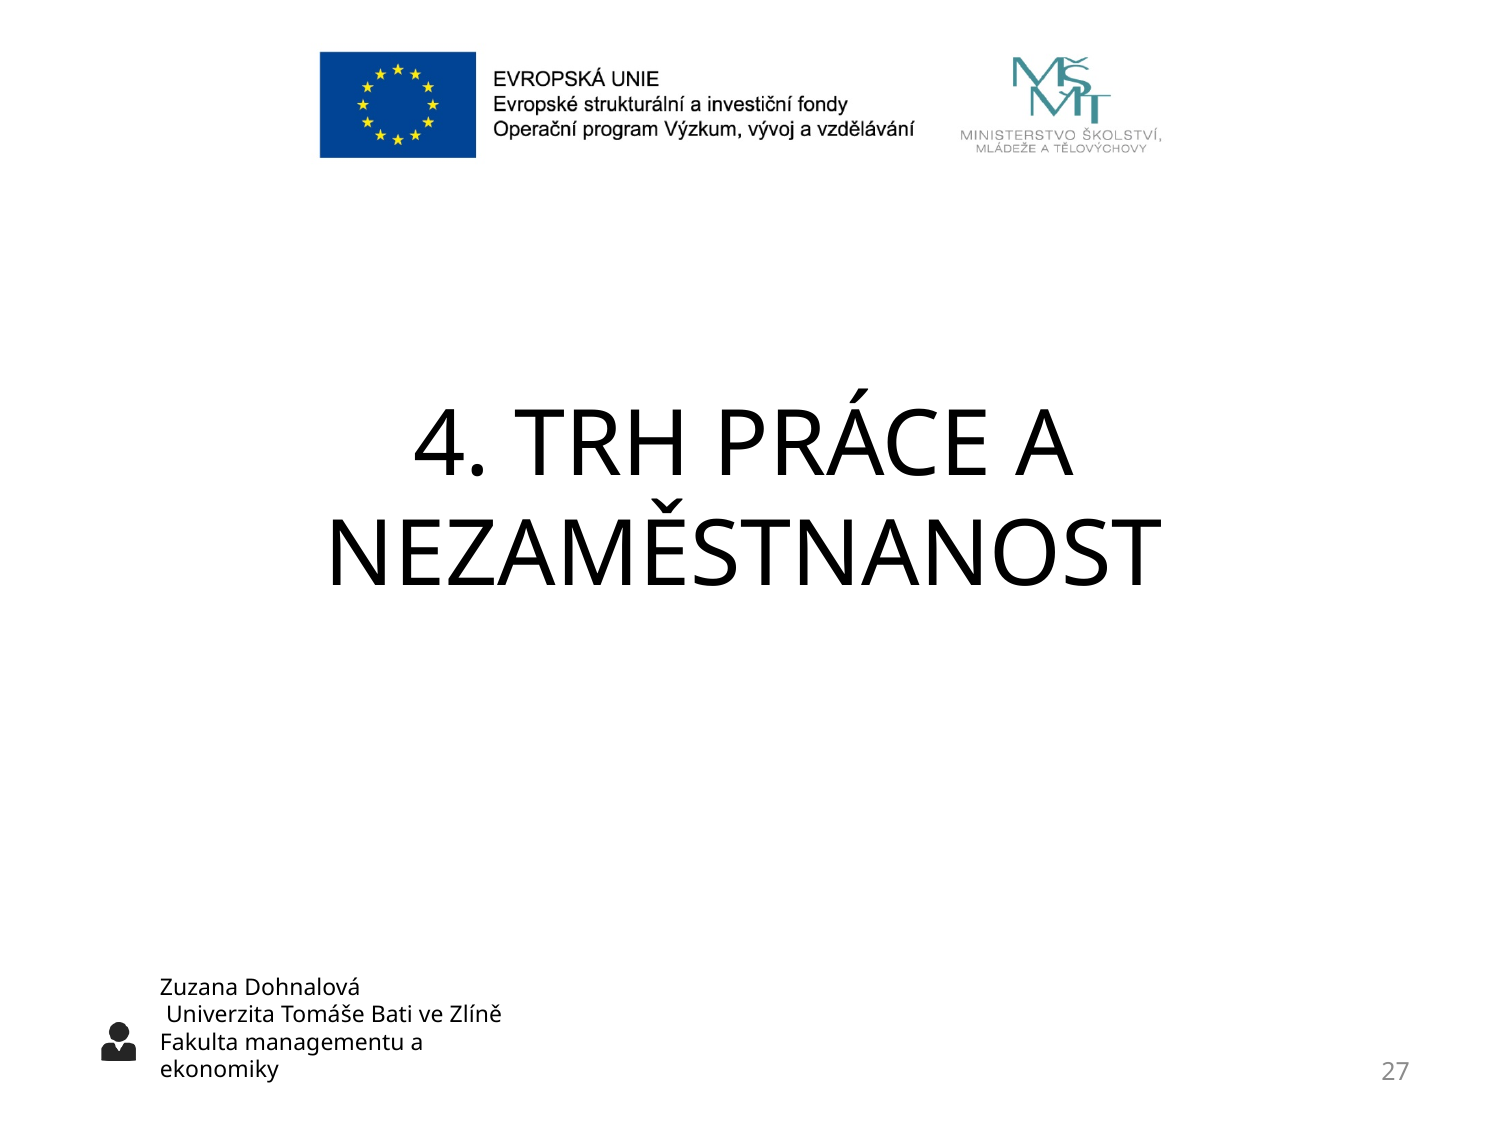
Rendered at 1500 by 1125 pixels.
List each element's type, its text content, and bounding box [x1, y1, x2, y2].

title 4. TRH PRÁCE A NEZAMĚSTNANOST [112, 373, 1376, 615]
slide_number 27 [1074, 1042, 1425, 1103]
picture [267, 0, 1213, 210]
picture [101, 1021, 136, 1062]
footer Zuzana Dohnalová Univerzita Tomáše Bati ve Zlíně Fakulta managementu a ekonomiky [145, 999, 526, 1083]
